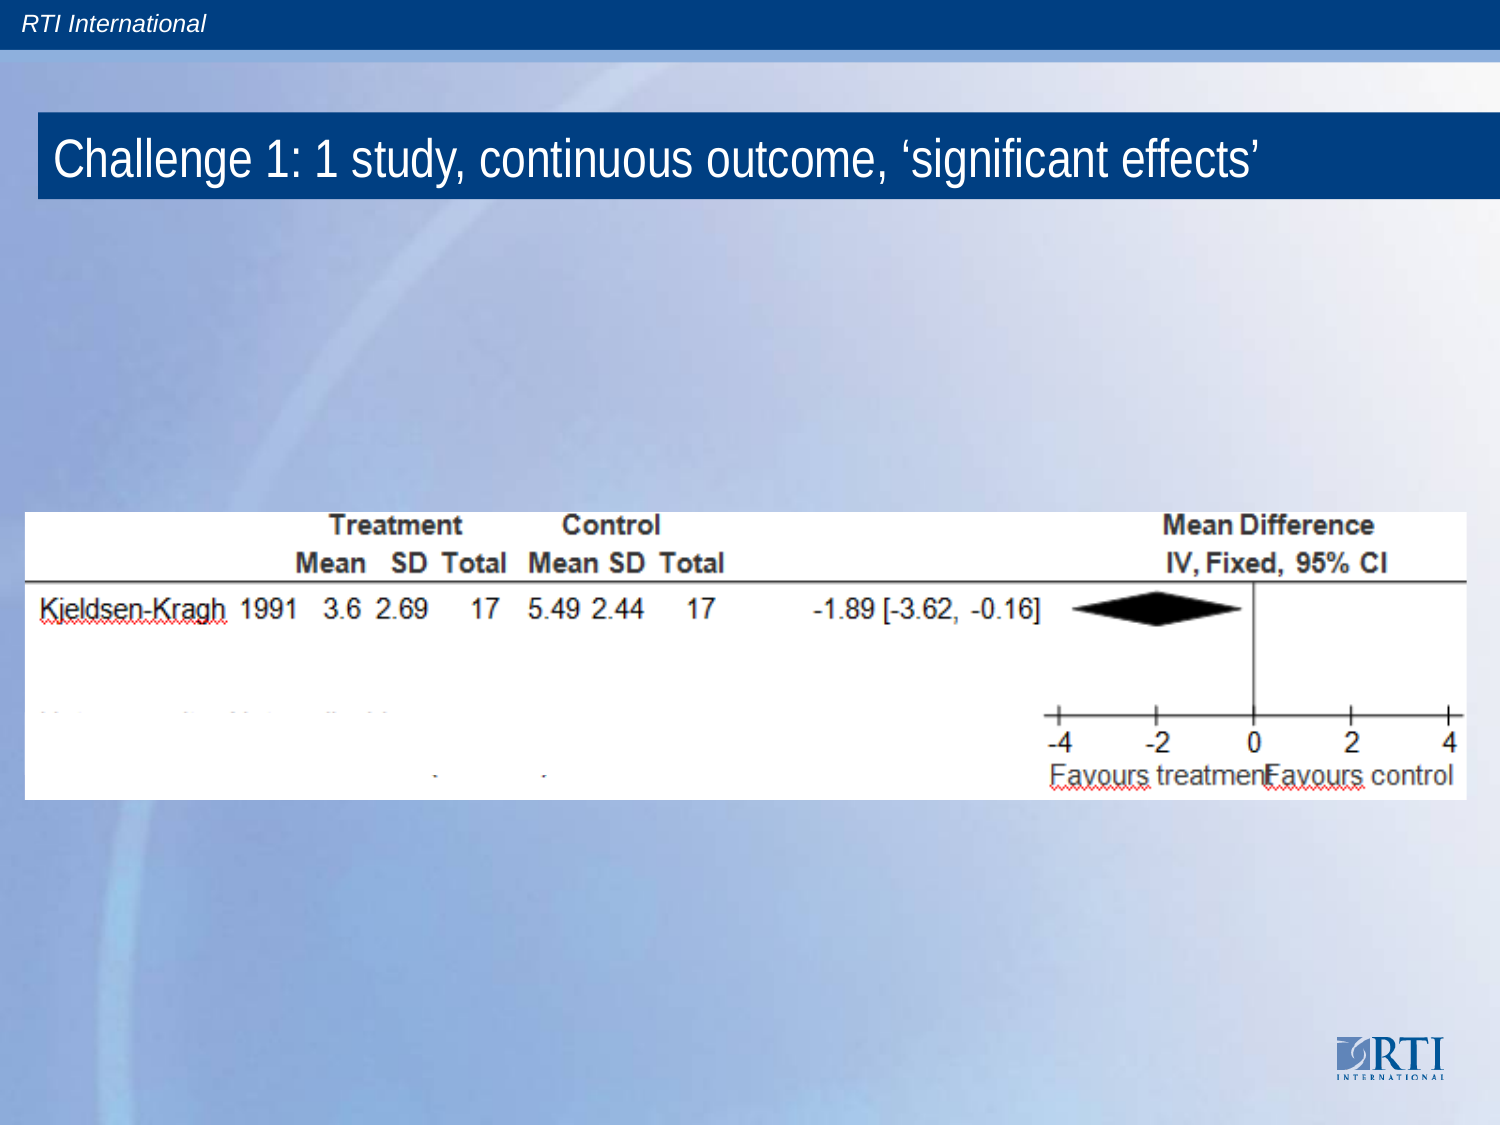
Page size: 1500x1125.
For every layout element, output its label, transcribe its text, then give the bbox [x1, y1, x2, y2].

title Challenge 1: 1 study, continuous outcome, ‘significant effects’ [37, 111, 1500, 200]
picture [0, 63, 1500, 1125]
